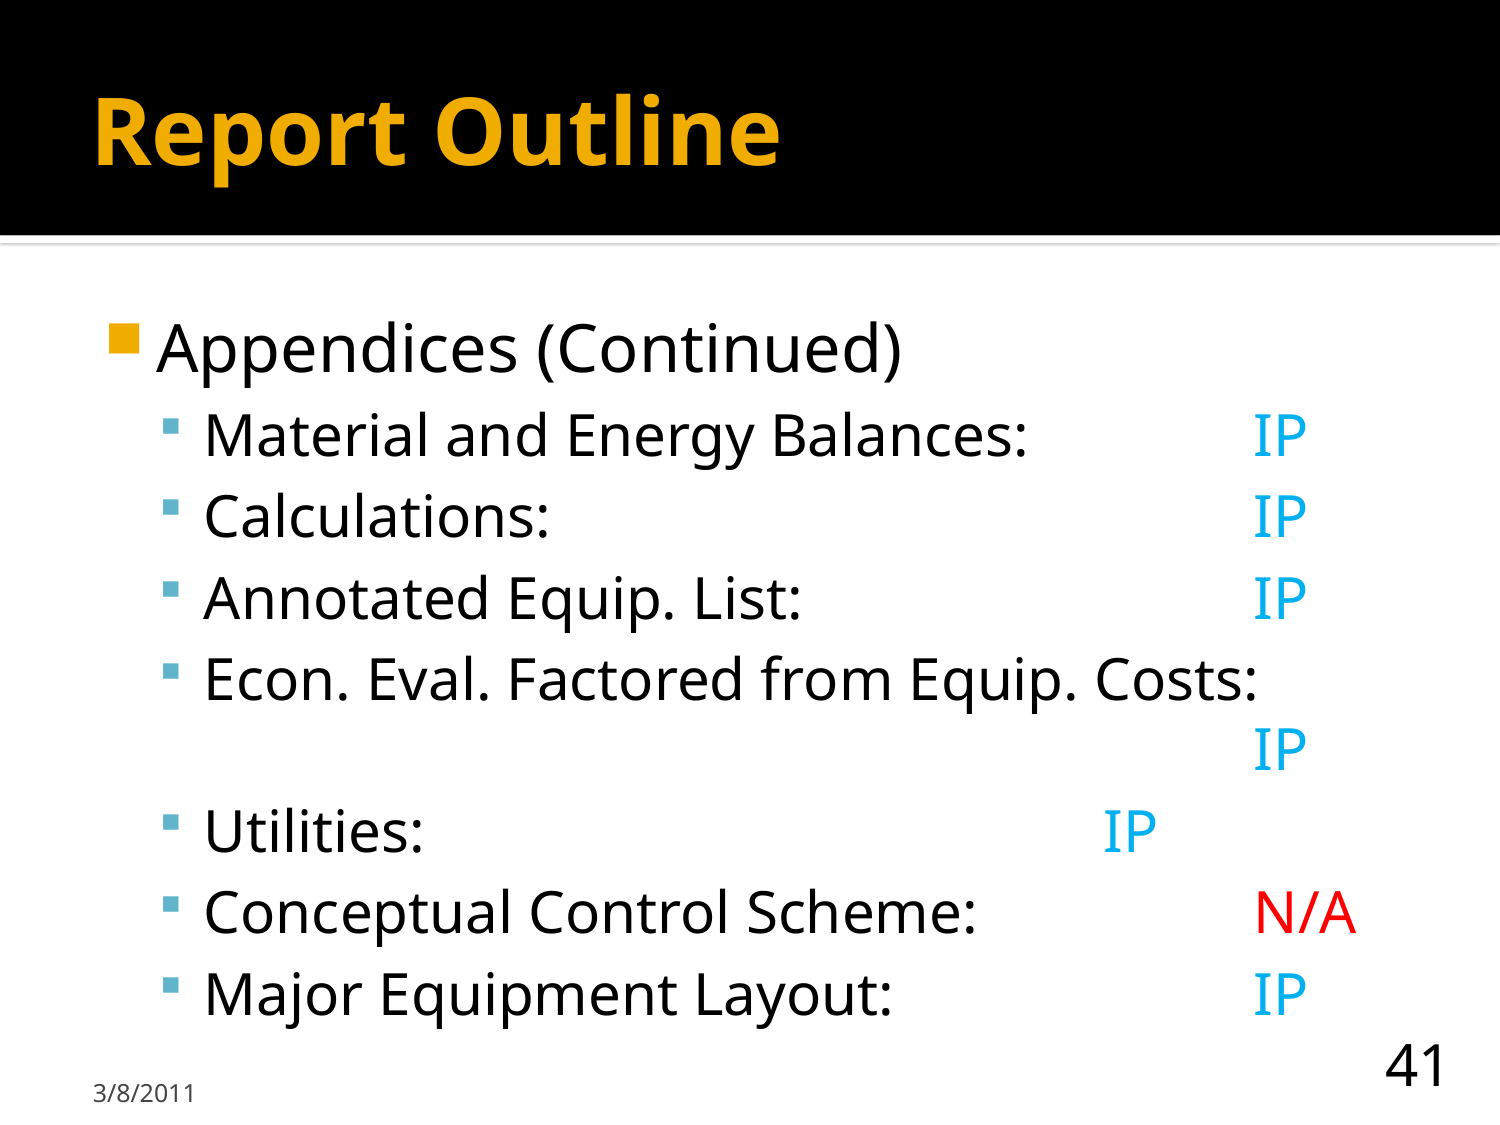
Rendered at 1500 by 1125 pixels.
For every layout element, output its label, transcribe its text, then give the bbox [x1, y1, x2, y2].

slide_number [75, 1062, 425, 1108]
list Appendices (Continued) Material and Energy Balances: IP Calculations: IP Annotated Equip. List: IP Econ. Eval. Factored from Equip. Costs: IP Utilities: IP Conceptual Control Scheme: N/A Major Equipment Layout: IP [75, 291, 1425, 1050]
title Report Outline [75, 25, 1425, 231]
slide_number 41 [1345, 1062, 1467, 1108]
